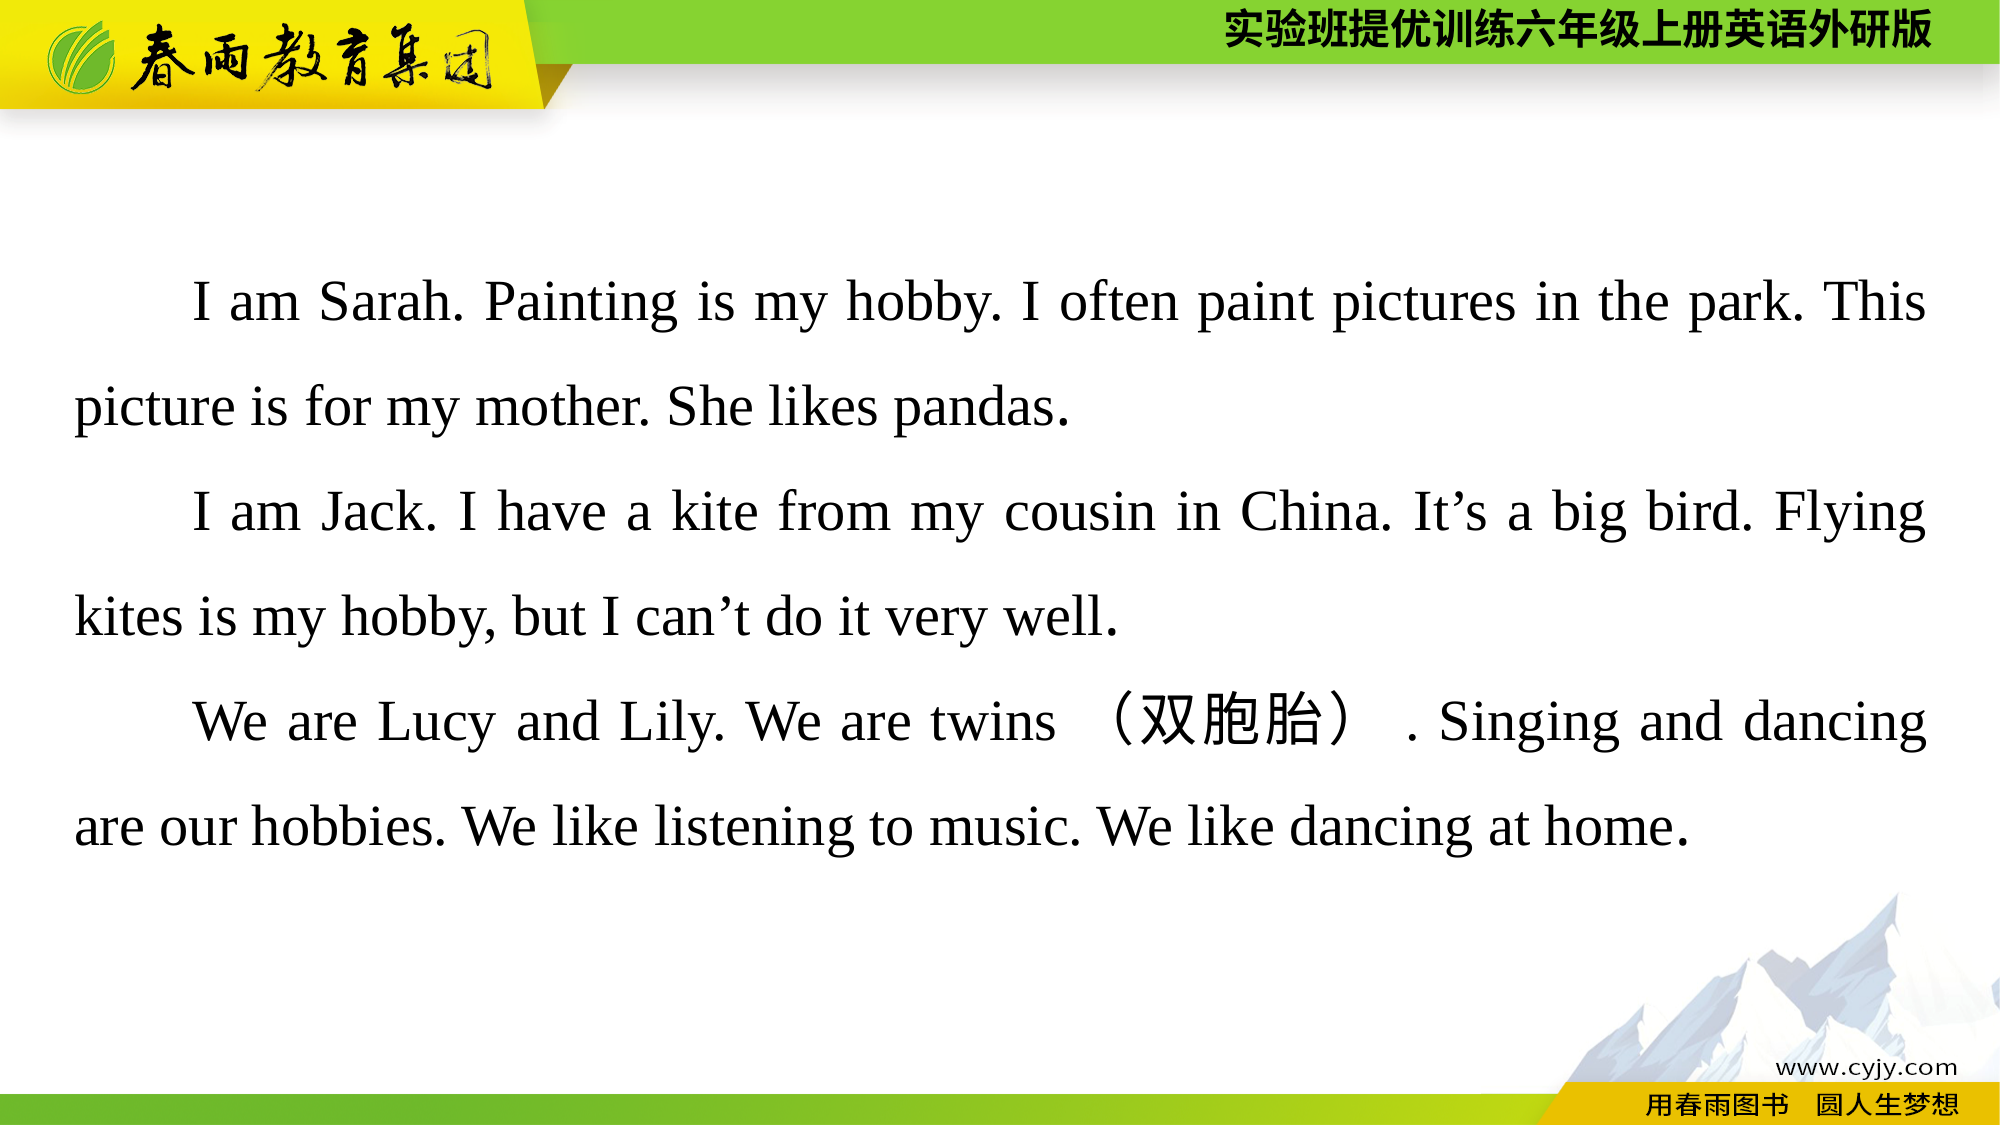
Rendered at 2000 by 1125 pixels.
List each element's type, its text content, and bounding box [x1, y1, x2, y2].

list I am Sarah. Painting is my hobby. I often paint pictures in the park. This picture is for my mother. She likes pandas. I am Jack. I have a kite from my cousin in China. It’s a big bird. Flying kites is my hobby, but I can’t do it very well. We are Lucy and Lily. We are twins（双胞胎）. Singing and dancing are our hobbies. We like listening to music. We like dancing at home. [59, 219, 1944, 858]
picture [0, 0, 2000, 1125]
